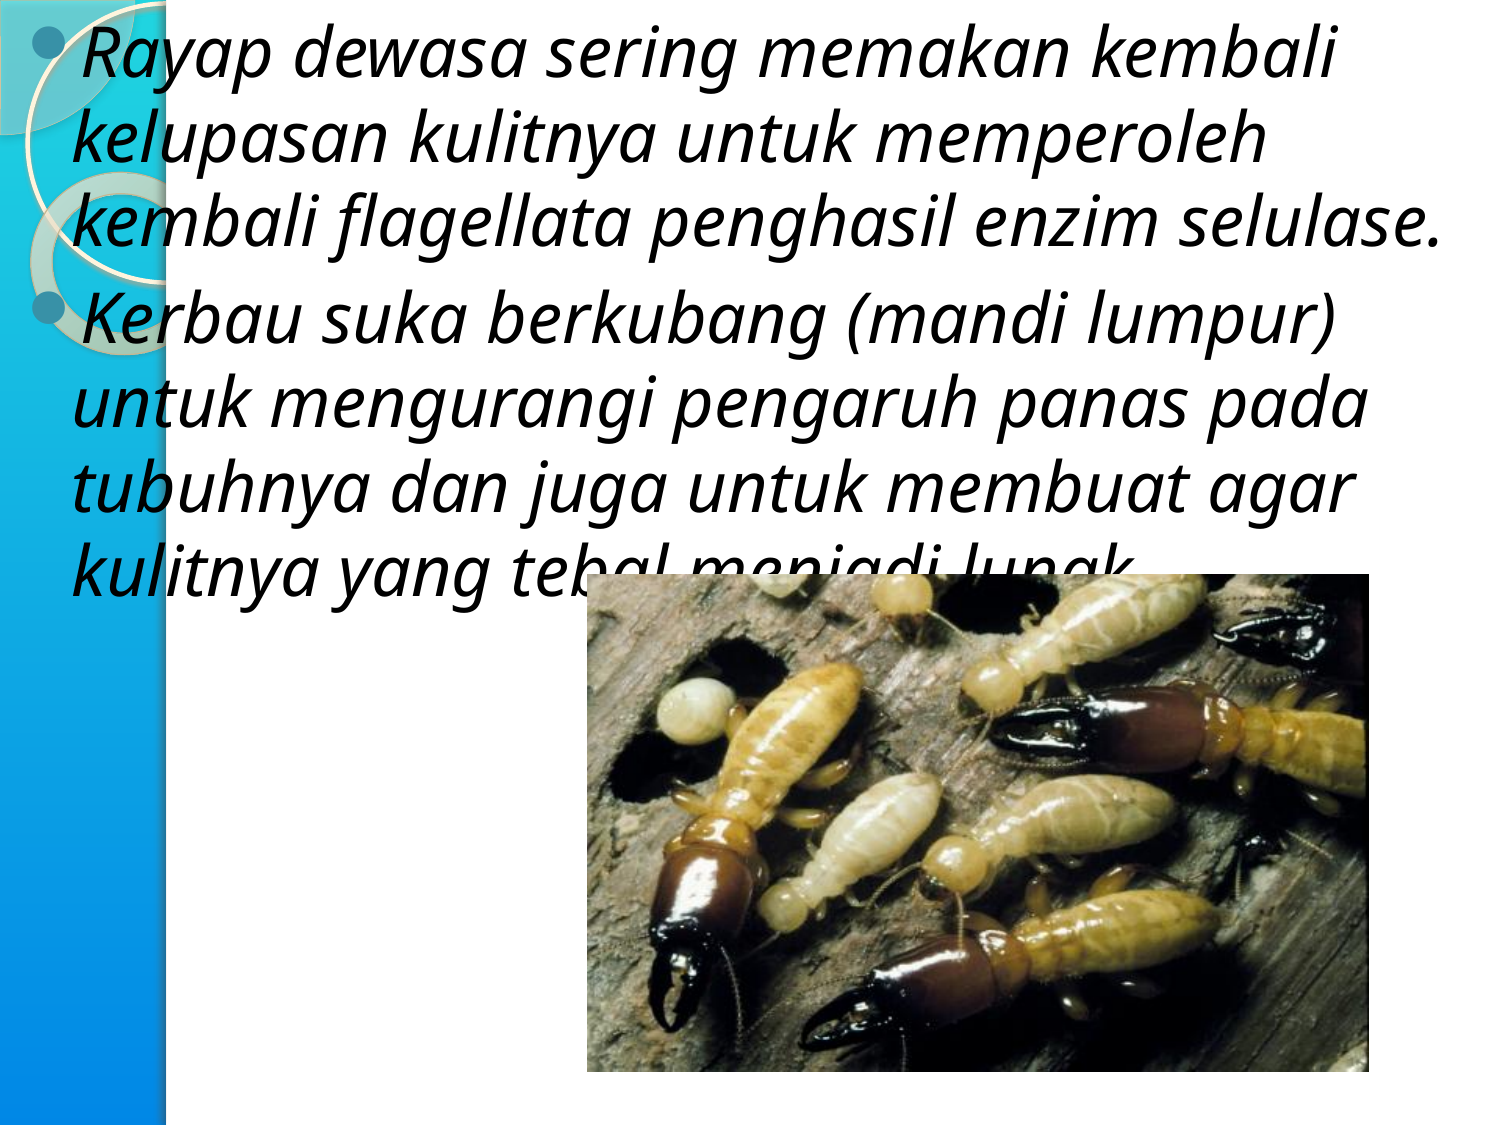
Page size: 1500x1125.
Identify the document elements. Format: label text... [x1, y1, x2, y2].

list Rayap dewasa sering memakan kembali kelupasan kulitnya untuk memperoleh kembali flagellata penghasil enzim selulase. Kerbau suka berkubang (mandi lumpur) untuk mengurangi pengaruh panas pada tubuhnya dan juga untuk membuat agar kulitnya yang tebal menjadi lunak. [0, 0, 1500, 675]
picture [587, 574, 1369, 1073]
